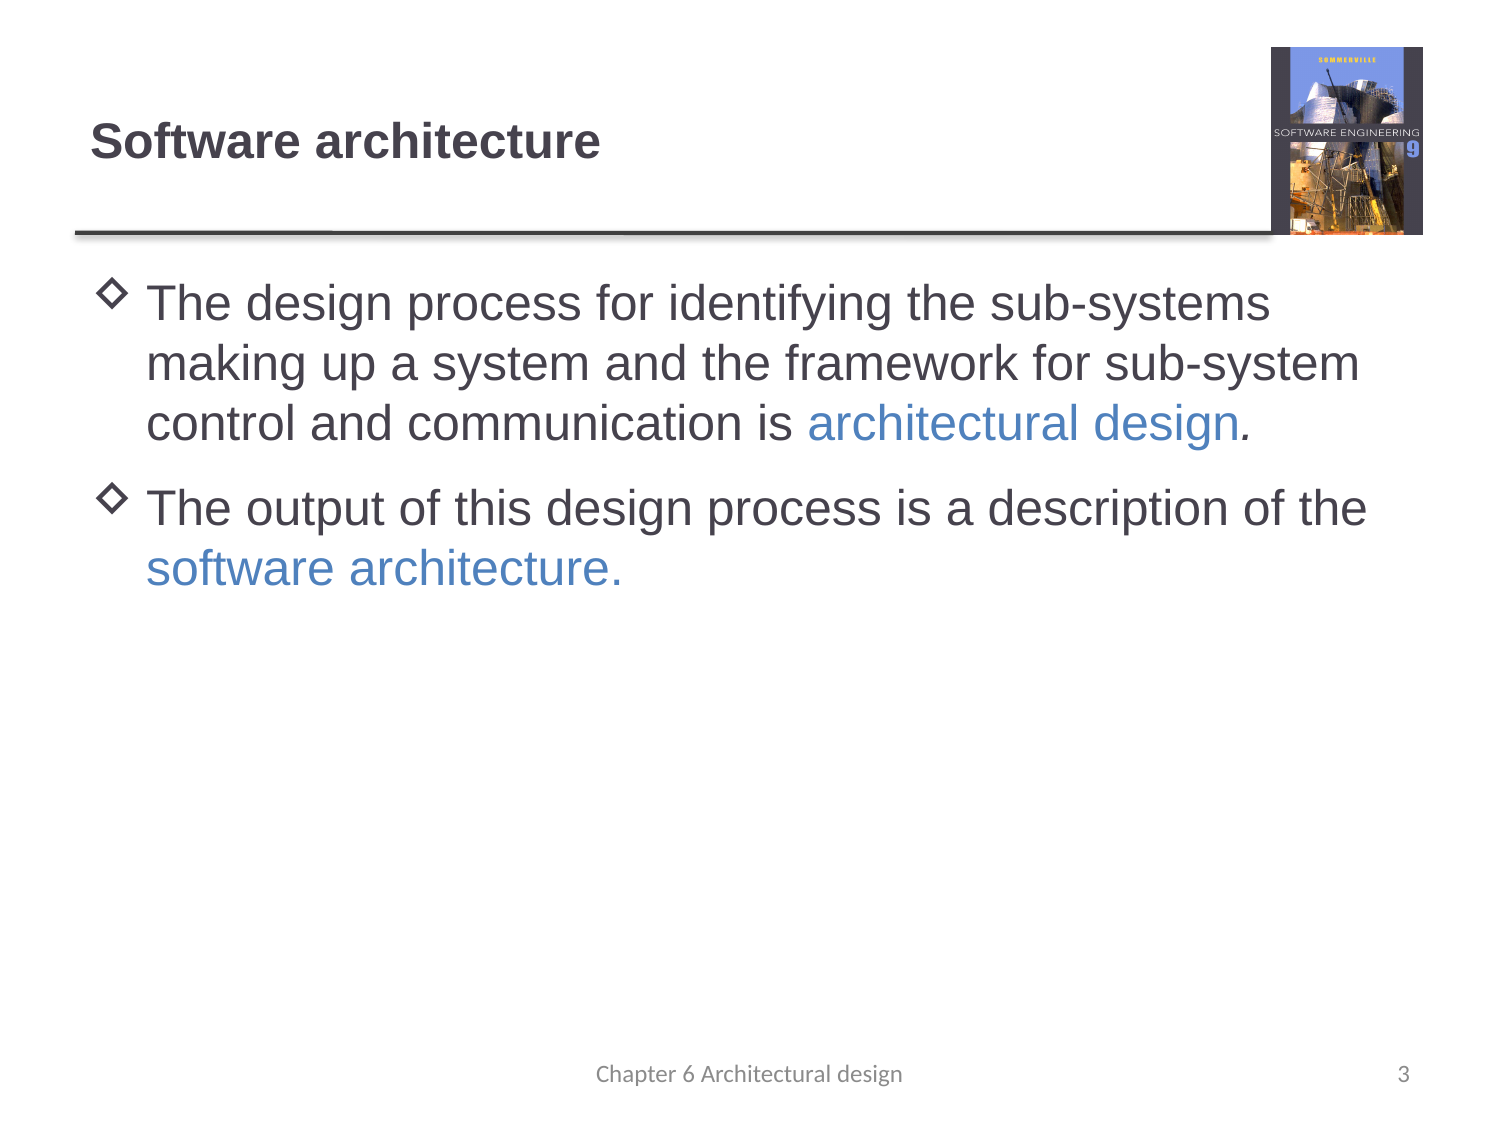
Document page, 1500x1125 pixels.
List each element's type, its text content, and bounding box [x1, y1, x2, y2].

title Software architecture [74, 44, 1272, 233]
picture [1272, 47, 1423, 235]
footer Chapter 6 Architectural design [512, 1042, 988, 1103]
slide_number 3 [1074, 1042, 1425, 1103]
list The design process for identifying the sub-systems making up a system and the framework for sub-system control and communication is architectural design. The output of this design process is a description of the software architecture. [75, 262, 1425, 1005]
